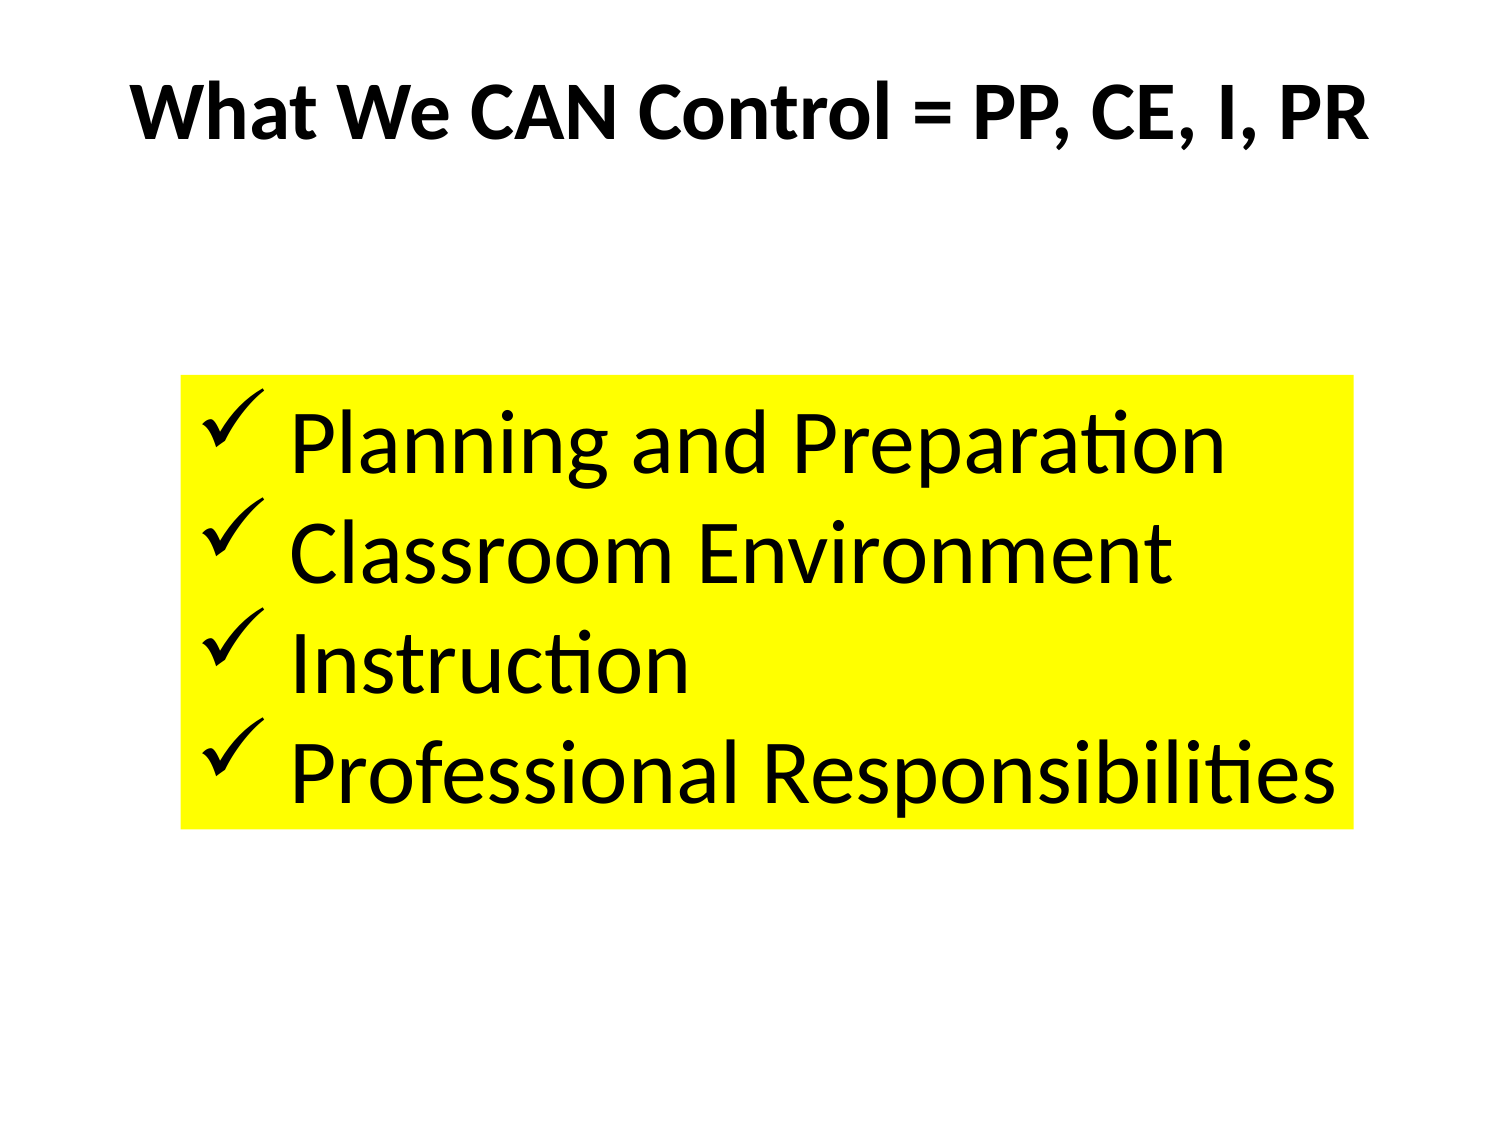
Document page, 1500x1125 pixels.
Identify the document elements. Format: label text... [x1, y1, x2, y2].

title What We CAN Control = PP, CE, I, PR [75, 12, 1425, 200]
text_box Planning and Preparation Classroom Environment Instruction Professional Responsibilities [180, 374, 1354, 830]
